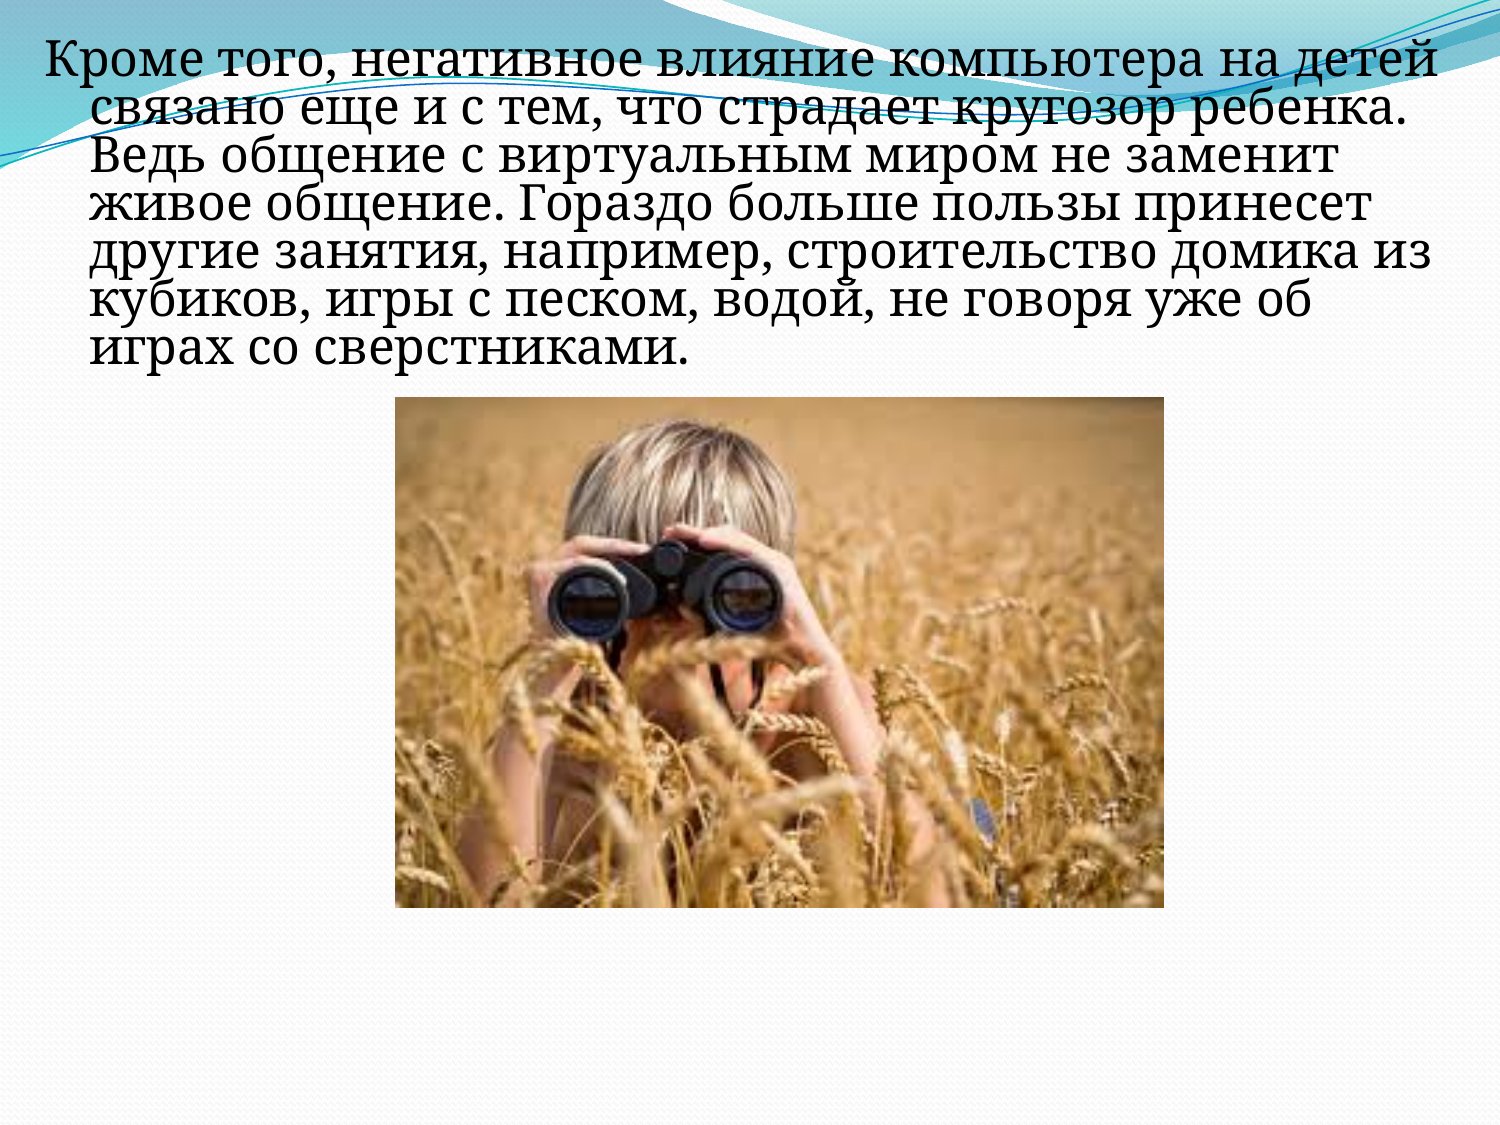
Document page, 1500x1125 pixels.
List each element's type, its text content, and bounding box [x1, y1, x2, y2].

picture [395, 396, 1164, 909]
list Кроме того, негативное влияние компьютера на детей связано еще и с тем, что страдает кругозор ребенка. Ведь общение с виртуальным миром не заменит живое общение. Гораздо больше пользы принесет другие занятия, например, строительство домика из кубиков, игры с песком, водой, не говоря уже об играх со сверстниками. [29, 30, 1471, 379]
